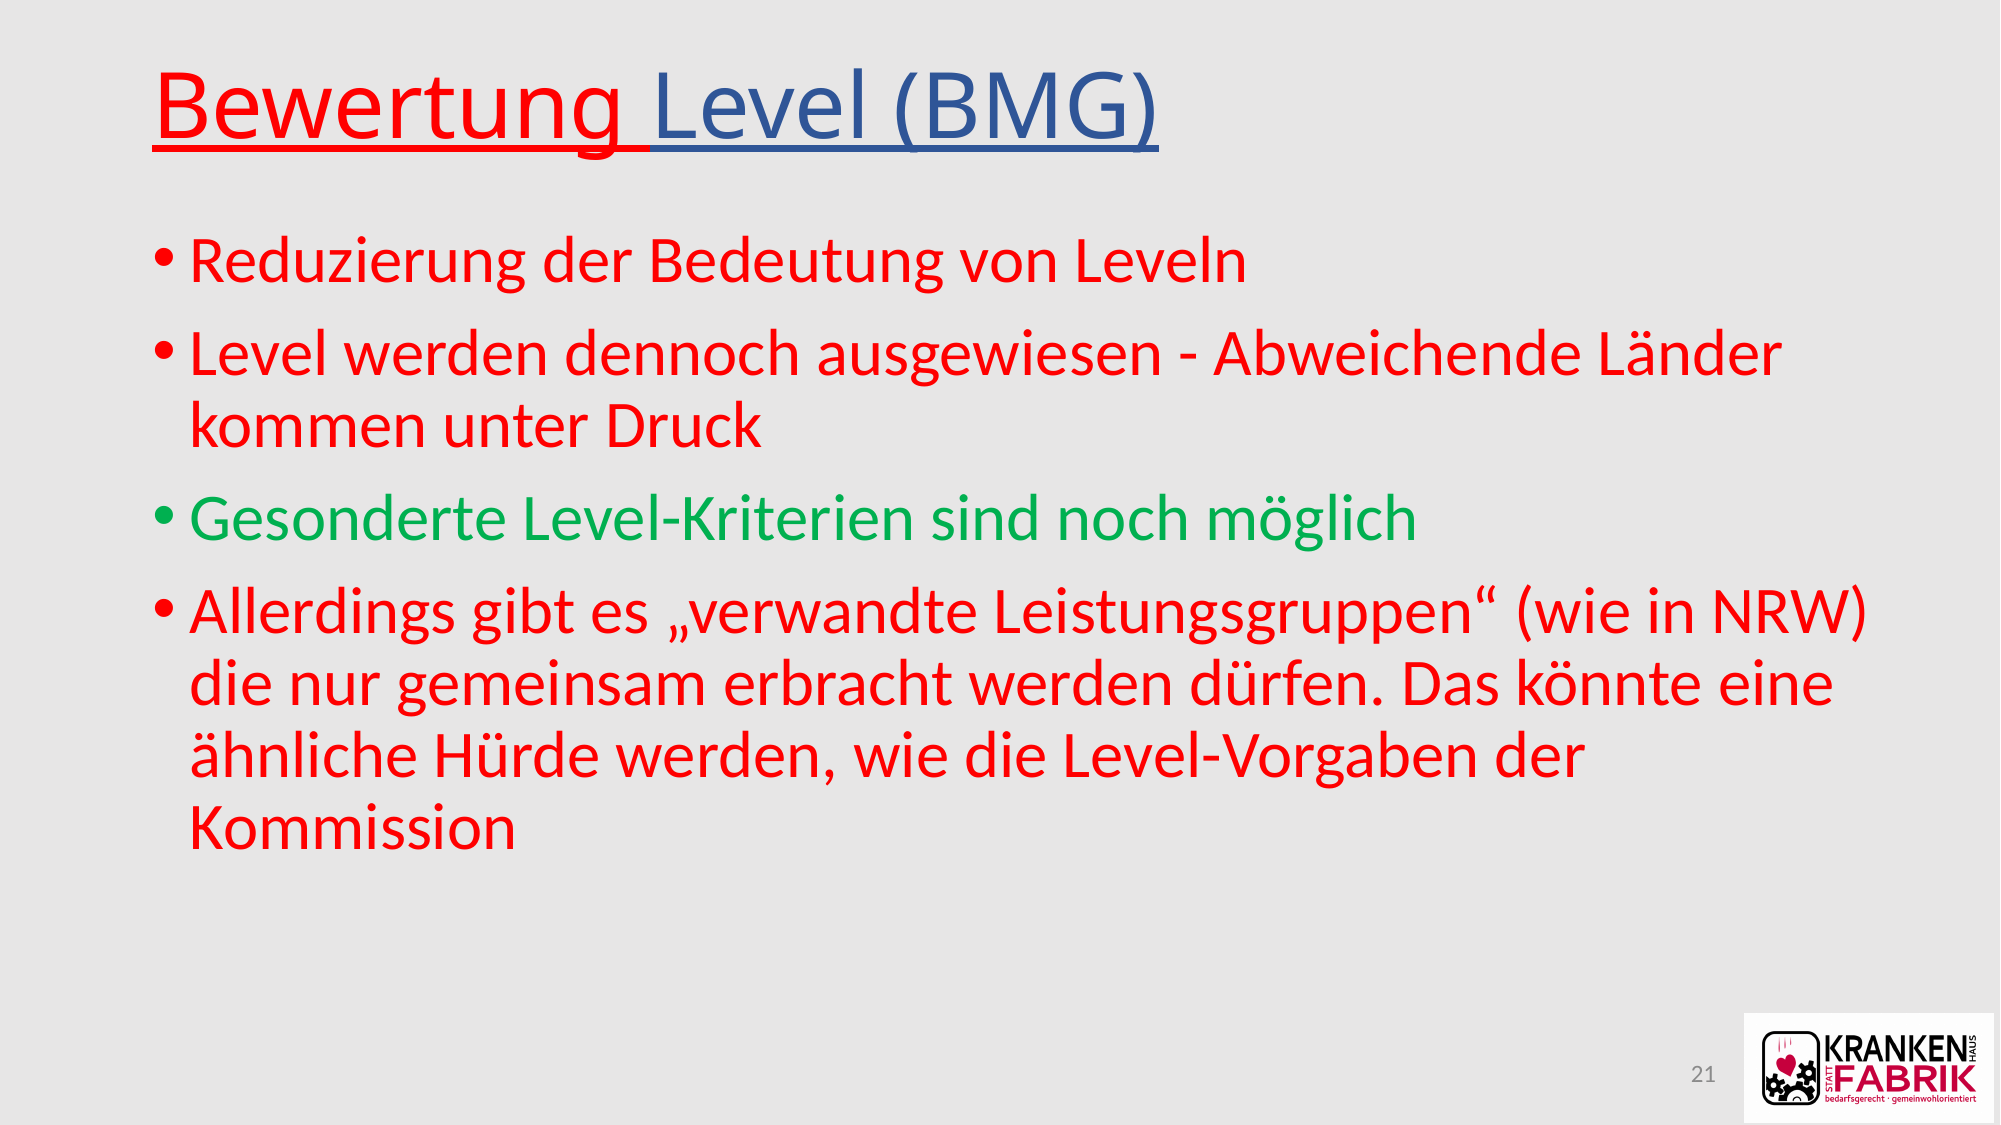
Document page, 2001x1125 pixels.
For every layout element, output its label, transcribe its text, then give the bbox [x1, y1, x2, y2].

picture [1744, 1013, 1994, 1123]
title Bewertung Level (BMG) [137, 0, 1863, 217]
list Reduzierung der Bedeutung von Leveln Level werden dennoch ausgewiesen - Abweichende Länder kommen unter Druck Gesonderte Level-Kriterien sind noch möglich Allerdings gibt es „verwandte Leistungsgruppen“ (wie in NRW) die nur gemeinsam erbracht werden dürfen. Das könnte eine ähnliche Hürde werden, wie die Level-Vorgaben der Kommission [137, 217, 1887, 1043]
slide_number 21 [1281, 1042, 1731, 1103]
